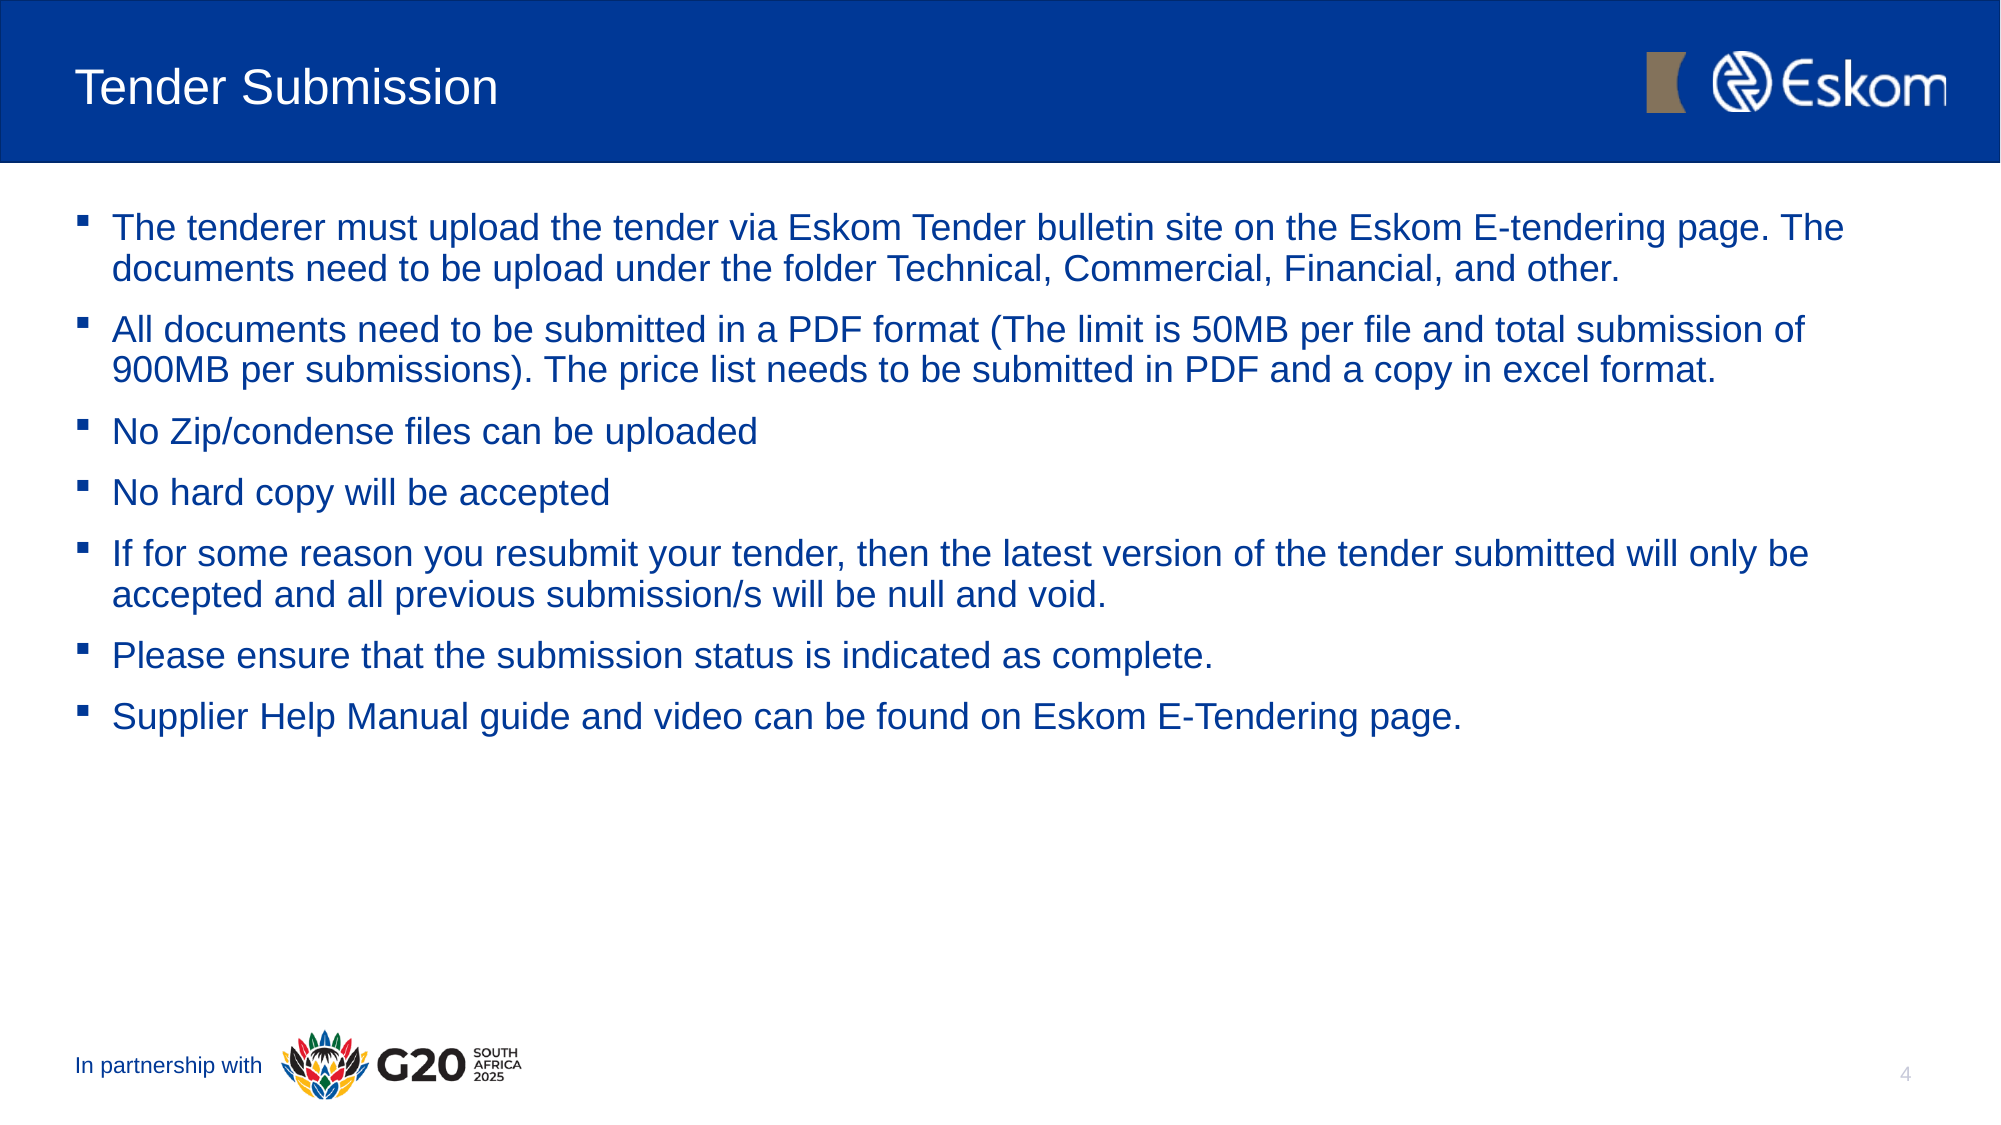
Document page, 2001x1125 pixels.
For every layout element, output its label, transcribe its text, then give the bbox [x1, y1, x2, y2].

slide_number 4 [1869, 1042, 1927, 1103]
title Tender Submission [59, 33, 1620, 143]
list The tenderer must upload the tender via Eskom Tender bulletin site on the Eskom E-tendering page. The documents need to be upload under the folder Technical, Commercial, Financial, and other. All documents need to be submitted in a PDF format (The limit is 50MB per file and total submission of 900MB per submissions). The price list needs to be submitted in PDF and a copy in excel format. No Zip/condense files can be uploaded No hard copy will be accepted If for some reason you resubmit your tender, then the latest version of the tender submitted will only be accepted and all previous submission/s will be null and void. Please ensure that the submission status is indicated as complete. Supplier Help Manual guide and video can be found on Eskom E-Tendering page. [59, 200, 1927, 998]
picture [280, 1029, 526, 1100]
